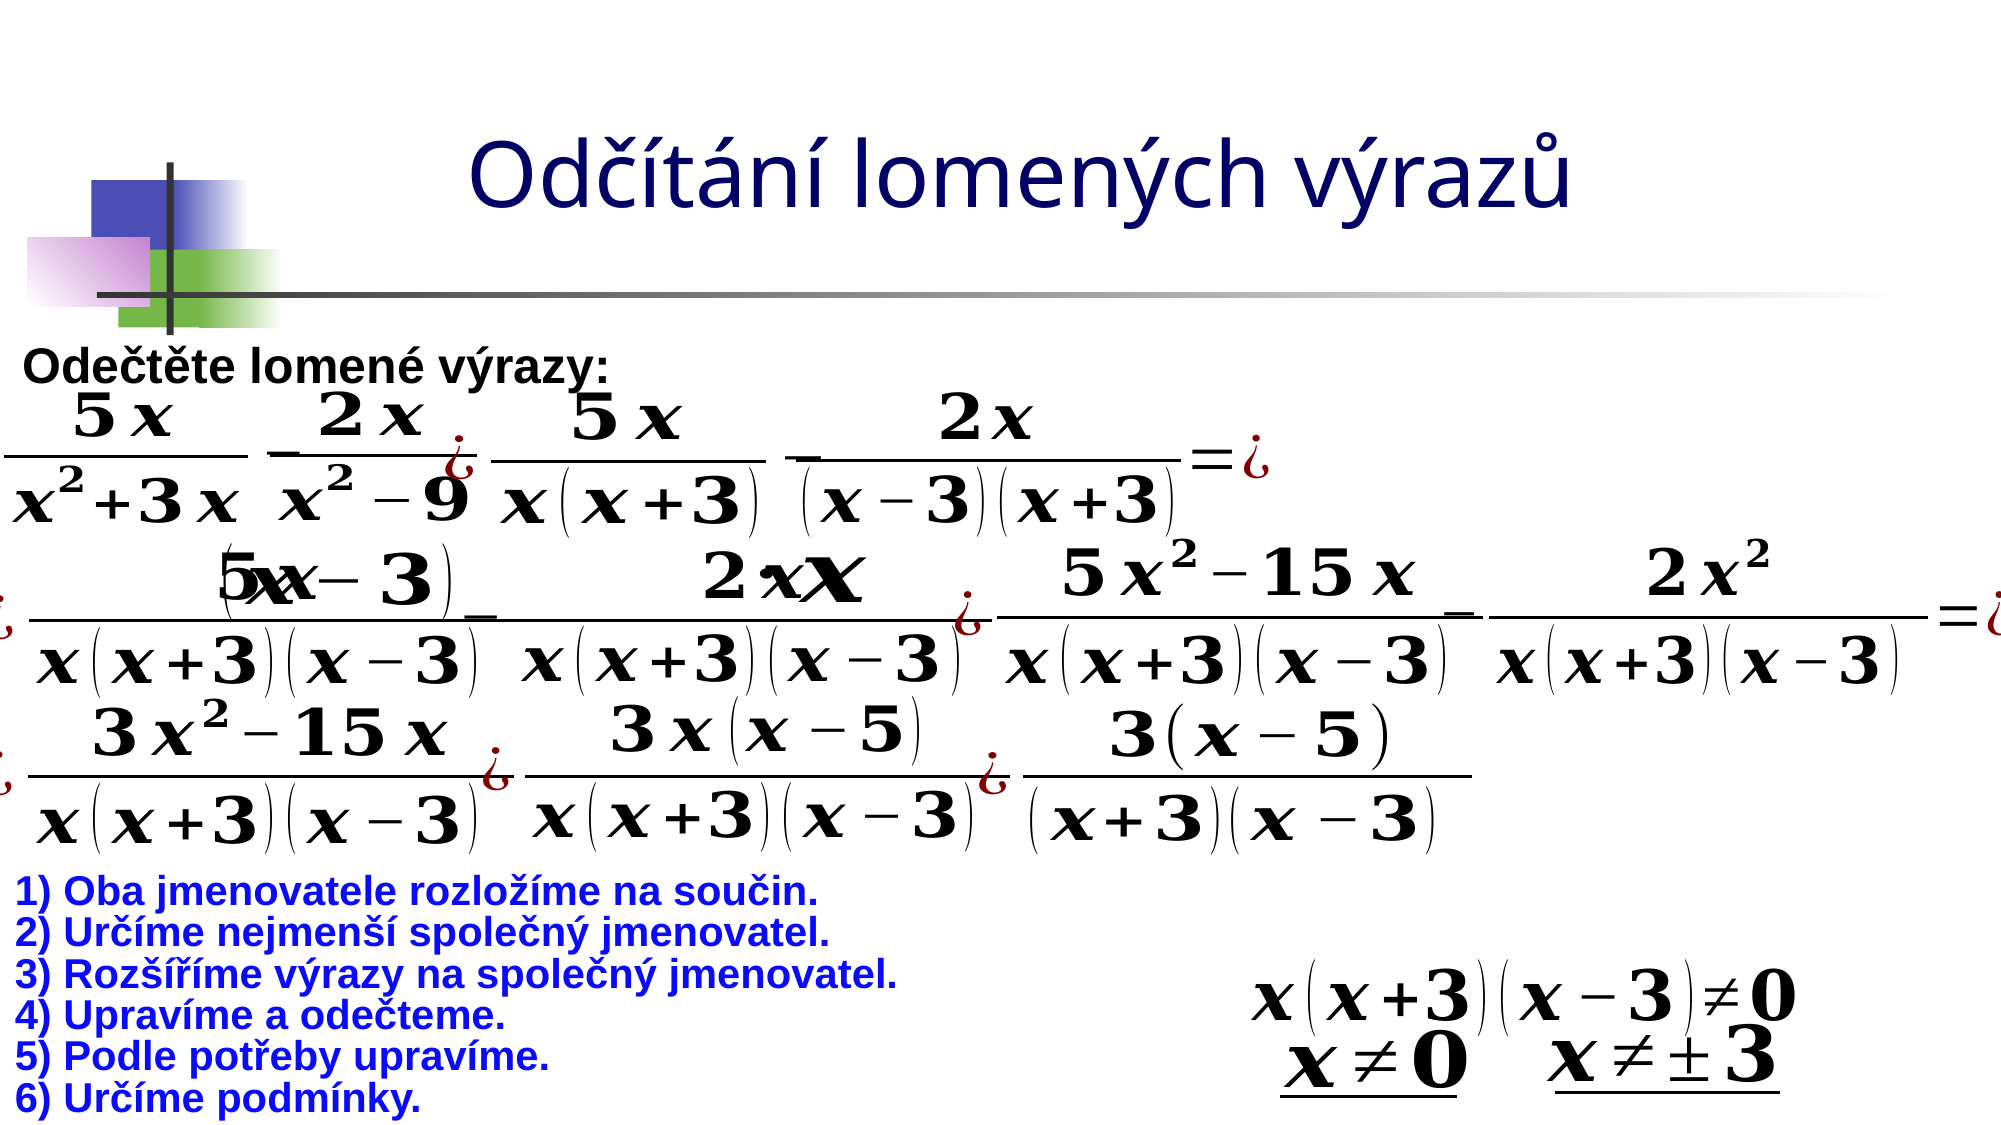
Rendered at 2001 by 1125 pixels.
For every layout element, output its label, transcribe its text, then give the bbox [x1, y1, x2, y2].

text_box 3) Rozšíříme výrazy na společný jmenovatel. [0, 938, 1034, 1004]
title Odčítání lomených výrazů [416, 113, 1627, 228]
text_box 1) Oba jmenovatele rozložíme na součin. [0, 856, 847, 922]
text_box 5) Podle potřeby upravíme. [0, 1021, 627, 1087]
text_box 4) Upravíme a odečteme. [0, 980, 563, 1021]
text_box Odečtěte lomené výrazy: [7, 326, 727, 401]
text_box 6) Určíme podmínky. [0, 1087, 457, 1125]
text_box 2) Určíme nejmenší společný jmenovatel. [0, 897, 1686, 963]
